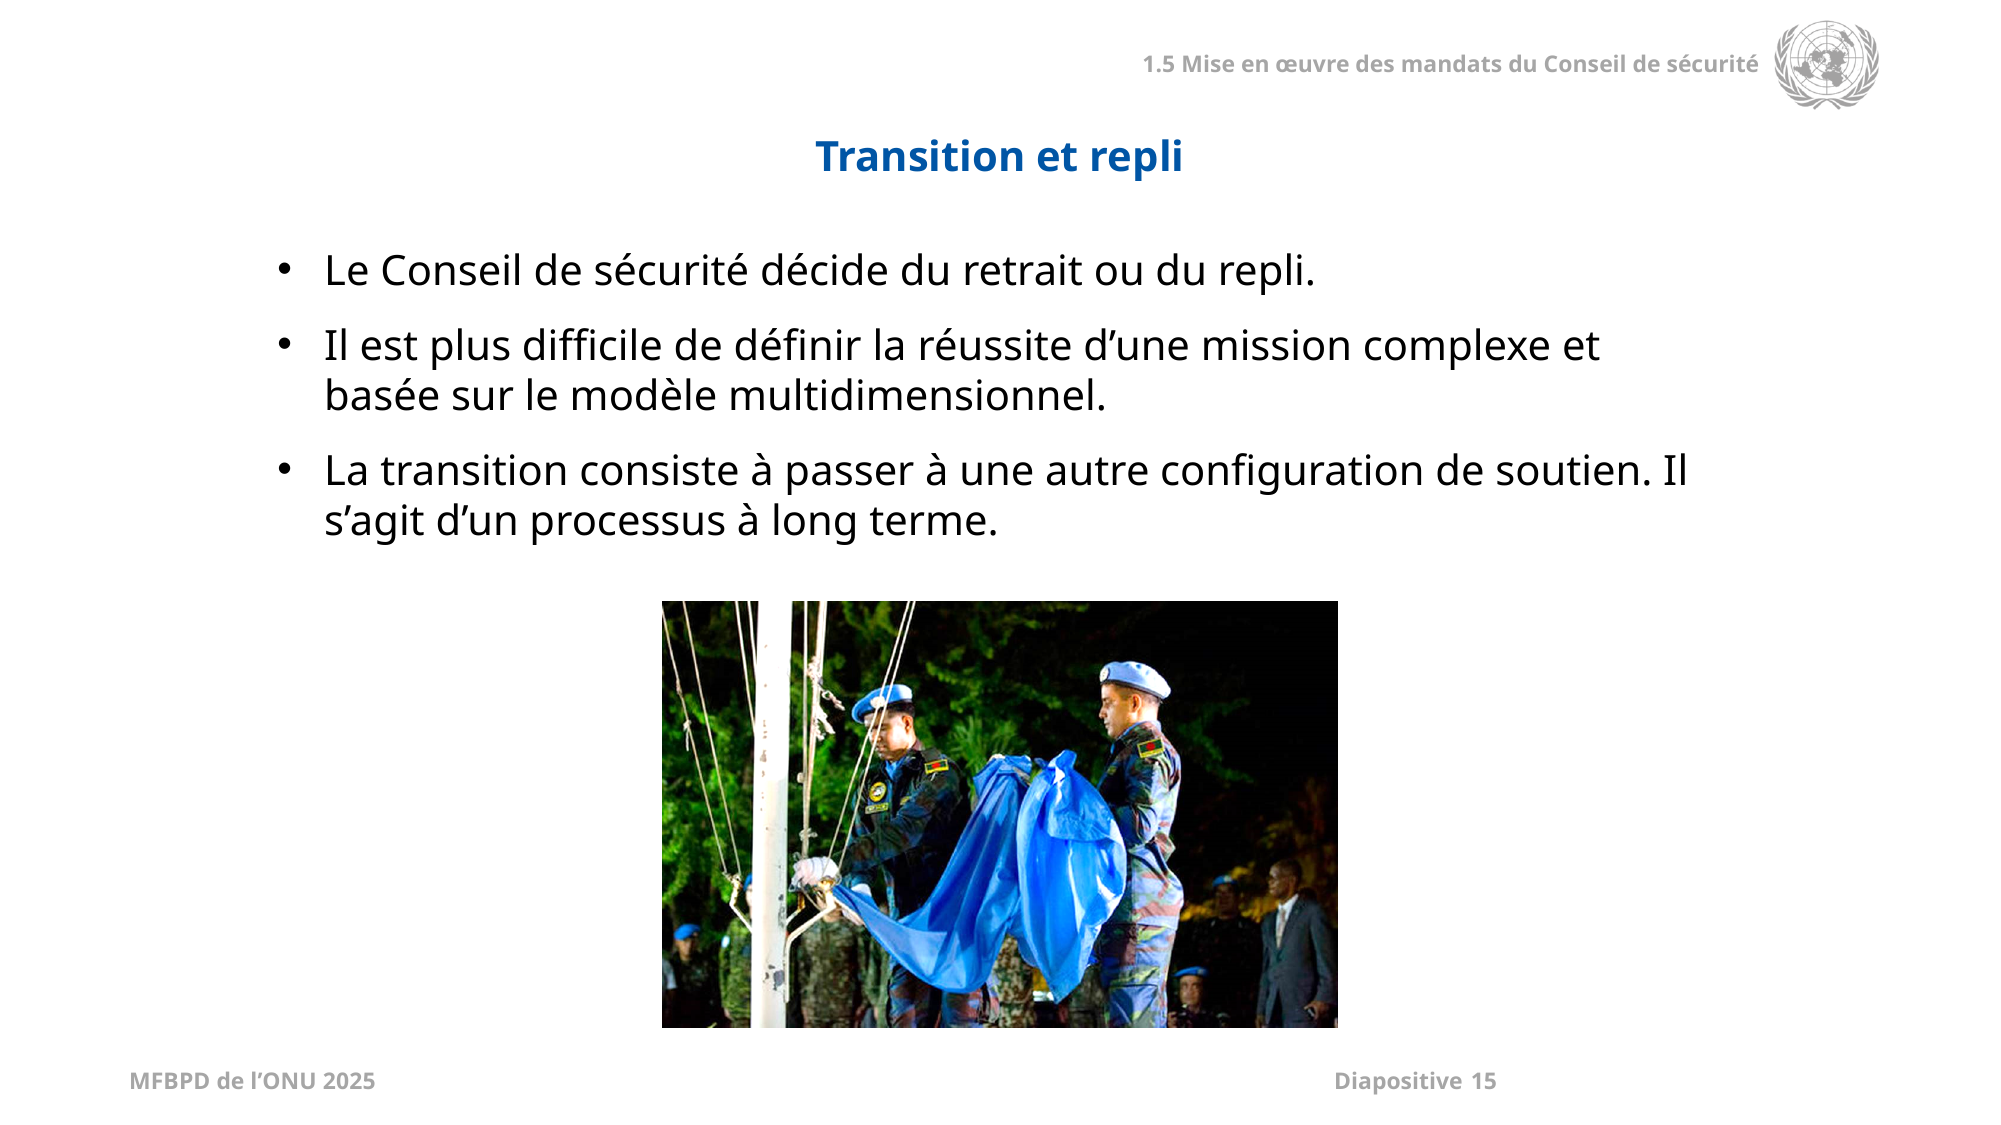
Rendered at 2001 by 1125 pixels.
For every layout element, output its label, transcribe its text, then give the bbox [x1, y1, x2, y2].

picture [662, 601, 1338, 1028]
text_box Transition et repli [337, 122, 1662, 188]
text_box Le Conseil de sécurité décide du retrait ou du repli. Il est plus difficile de définir la réussite d’une mission complexe et basée sur le modèle multidimensionnel. La transition consiste à passer à une autre configuration de soutien. Il s’agit d’un processus à long terme. [262, 235, 1739, 552]
